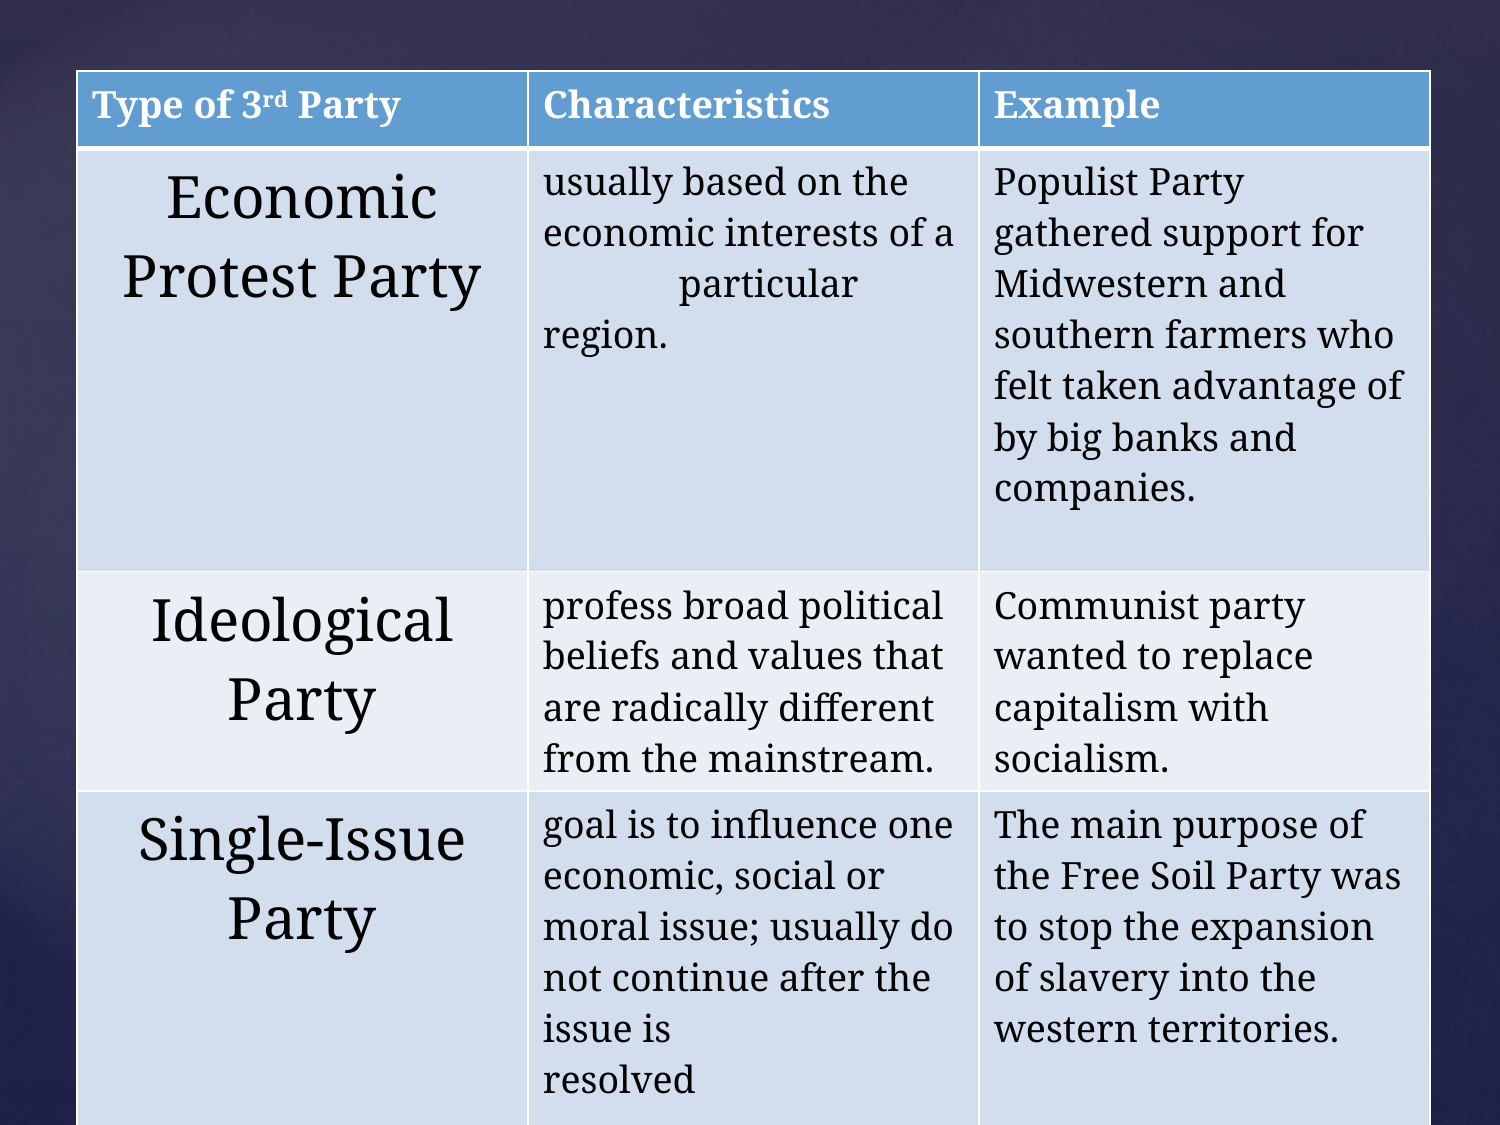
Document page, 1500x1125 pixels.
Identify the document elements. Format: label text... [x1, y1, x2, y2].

table_cell goal is to influence one economic, social or moral issue; usually do not continue after the issue is resolved [529, 792, 978, 1125]
table_cell Single-Issue Party [78, 792, 527, 1125]
table_cell Populist Party gathered support for Midwestern and southern farmers who felt taken advantage of by big banks and companies. [980, 151, 1429, 571]
table_cell Economic Protest Party [78, 151, 527, 571]
table_cell Communist party wanted to replace capitalism with socialism. [980, 572, 1429, 790]
table_header Type of 3rd Party [78, 72, 527, 146]
table_cell profess broad political beliefs and values that are radically different from the mainstream. [529, 572, 978, 790]
table_cell Ideological Party [78, 572, 527, 790]
table_header Characteristics [529, 72, 978, 146]
table_header Example [980, 72, 1429, 146]
table_cell The main purpose of the Free Soil Party was to stop the expansion of slavery into the western territories. [980, 792, 1429, 1125]
table_cell usually based on the economic interests of a particular region. [529, 151, 978, 571]
